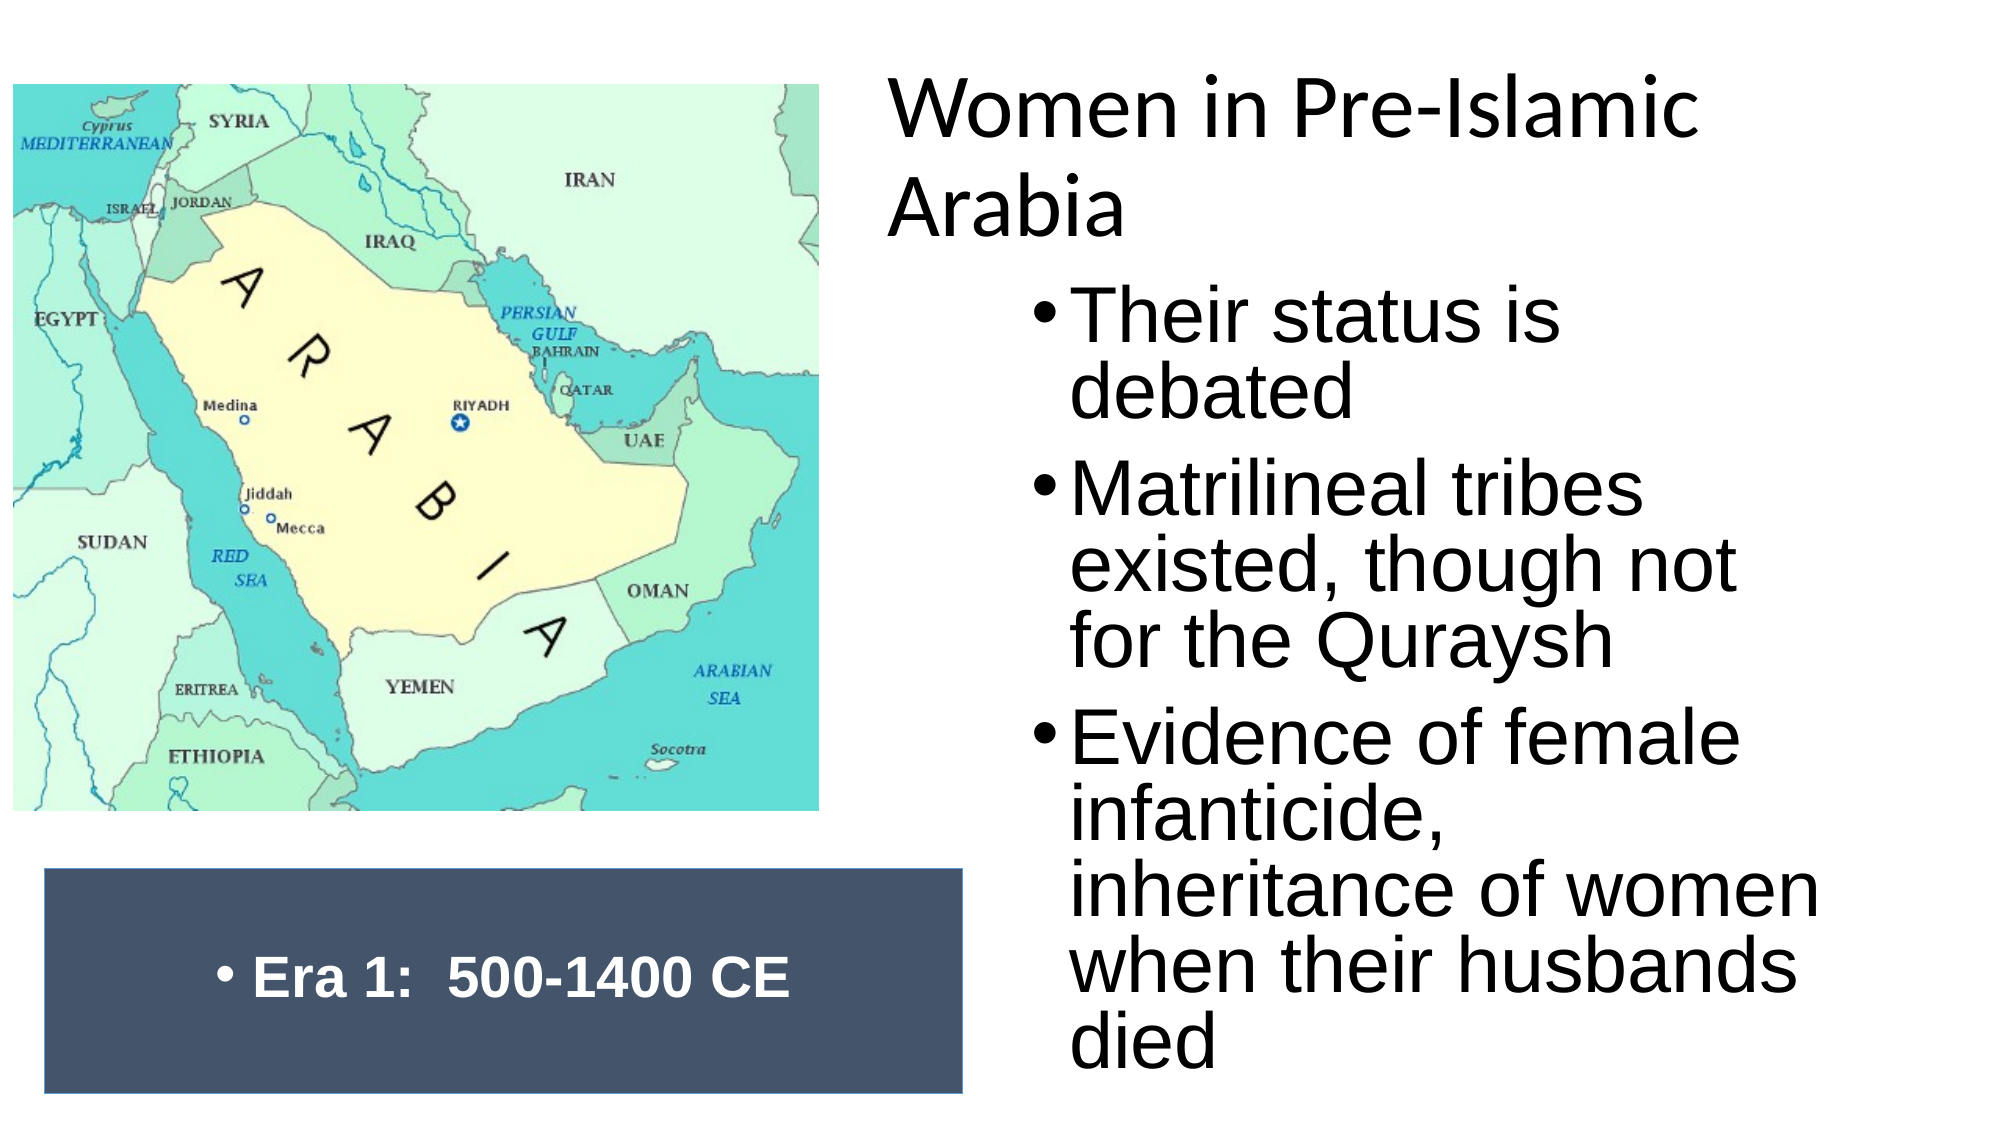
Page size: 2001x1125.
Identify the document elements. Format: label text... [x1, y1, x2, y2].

list Era 1: 500-1400 CE [44, 868, 963, 1094]
picture [13, 84, 819, 812]
title Women in Pre-Islamic Arabia [872, 40, 1948, 275]
list Their status is debated Matrilineal tribes existed, though not for the Quraysh Evidence of female infanticide, inheritance of women when their husbands died [1016, 274, 1867, 989]
